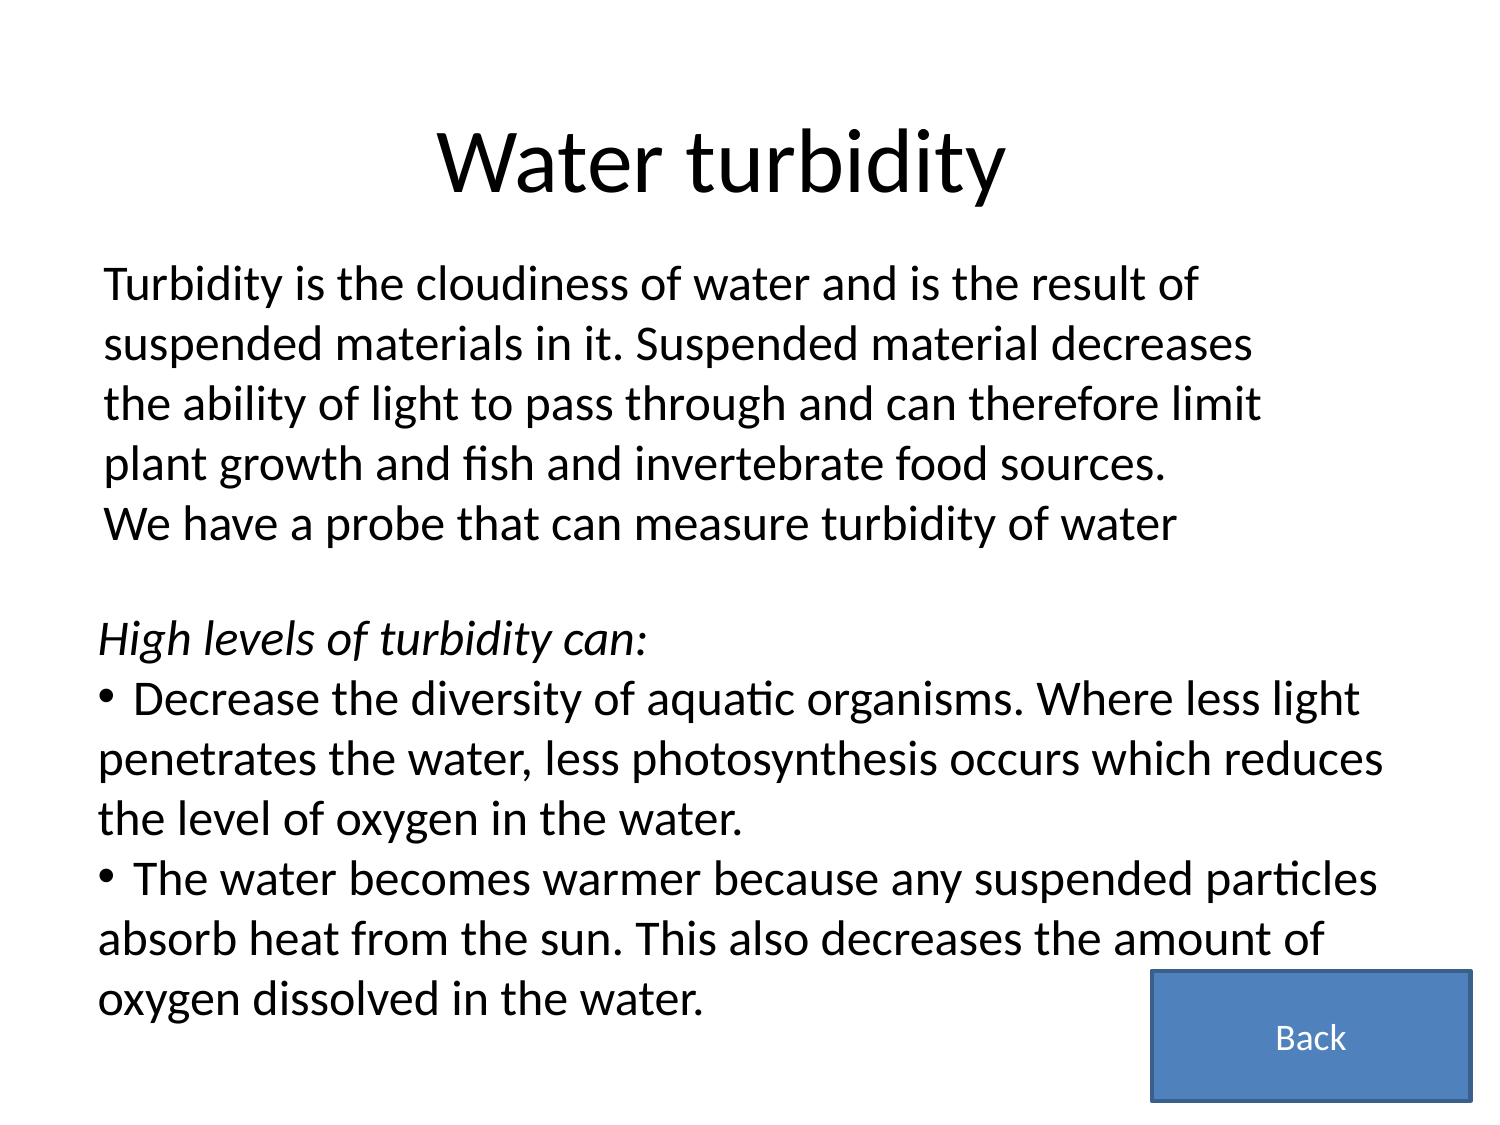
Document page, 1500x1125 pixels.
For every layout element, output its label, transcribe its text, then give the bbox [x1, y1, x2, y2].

text_box Back [1150, 969, 1473, 1103]
text_box Turbidity is the cloudiness of water and is the result of suspended materials in it. Suspended material decreases the ability of light to pass through and can therefore limit plant growth and fish and invertebrate food sources. We have a probe that can measure turbidity of water [88, 282, 1282, 559]
text_box Water turbidity [46, 93, 1397, 282]
text_box High levels of turbidity can: Decrease the diversity of aquatic organisms. Where less light penetrates the water, less photosynthesis occurs which reduces the level of oxygen in the water. The water becomes warmer because any suspended particles absorb heat from the sun. This also decreases the amount of oxygen dissolved in the water. [82, 597, 1411, 1093]
